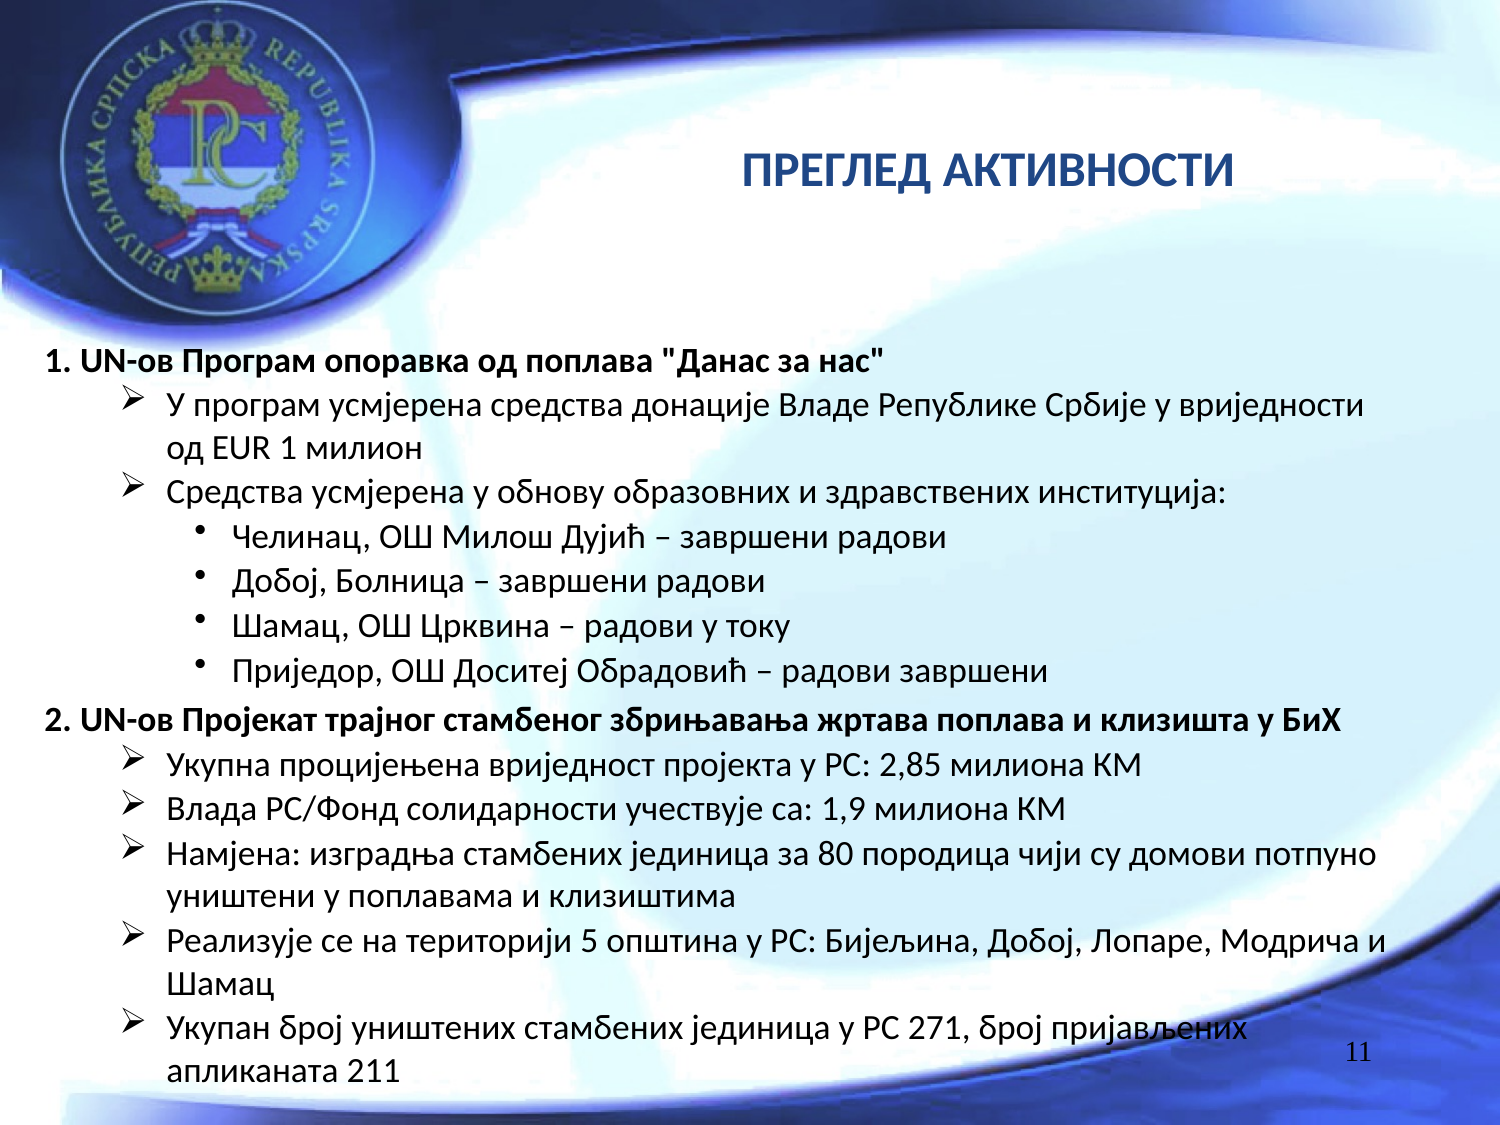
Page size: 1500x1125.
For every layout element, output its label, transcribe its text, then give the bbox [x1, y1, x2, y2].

picture [0, 0, 1500, 1125]
slide_number 11 [1074, 1060, 1388, 1101]
list 1. UN-ов Програм опоравка од поплава "Данас за нас" У програм усмјерена средства донације Владе Републике Србије у вриједности од EUR 1 милион Средства усмјерена у обнову образовних и здравствених институција: Челинац, ОШ Милош Дујић – завршени радови Добој, Болница – завршени радови Шамац, ОШ Црквина – радови у току Приједор, ОШ Доситеј Обрадовић – радови завршени 2. UN-ов Пројекат трајног стамбеног збрињавања жртава поплава и клизишта у БиХ Укупна процијењена вриједност пројекта у РС: 2,85 милиона КМ Влада РС/Фонд солидарности учествује са: 1,9 милиона КМ Намјена: изградња стамбених јединица за 80 породица чији су домови потпуно уништени у поплавама и клизиштима Реализује се на територији 5 општина у РС: Бијељина, Добој, Лопаре, Модрича и Шамац Укупан број уништених стамбених јединица у РС 271, број пријављених апликаната 211 [29, 329, 1424, 1060]
title ПРЕГЛЕД АКТИВНОСТИ [482, 101, 1495, 232]
